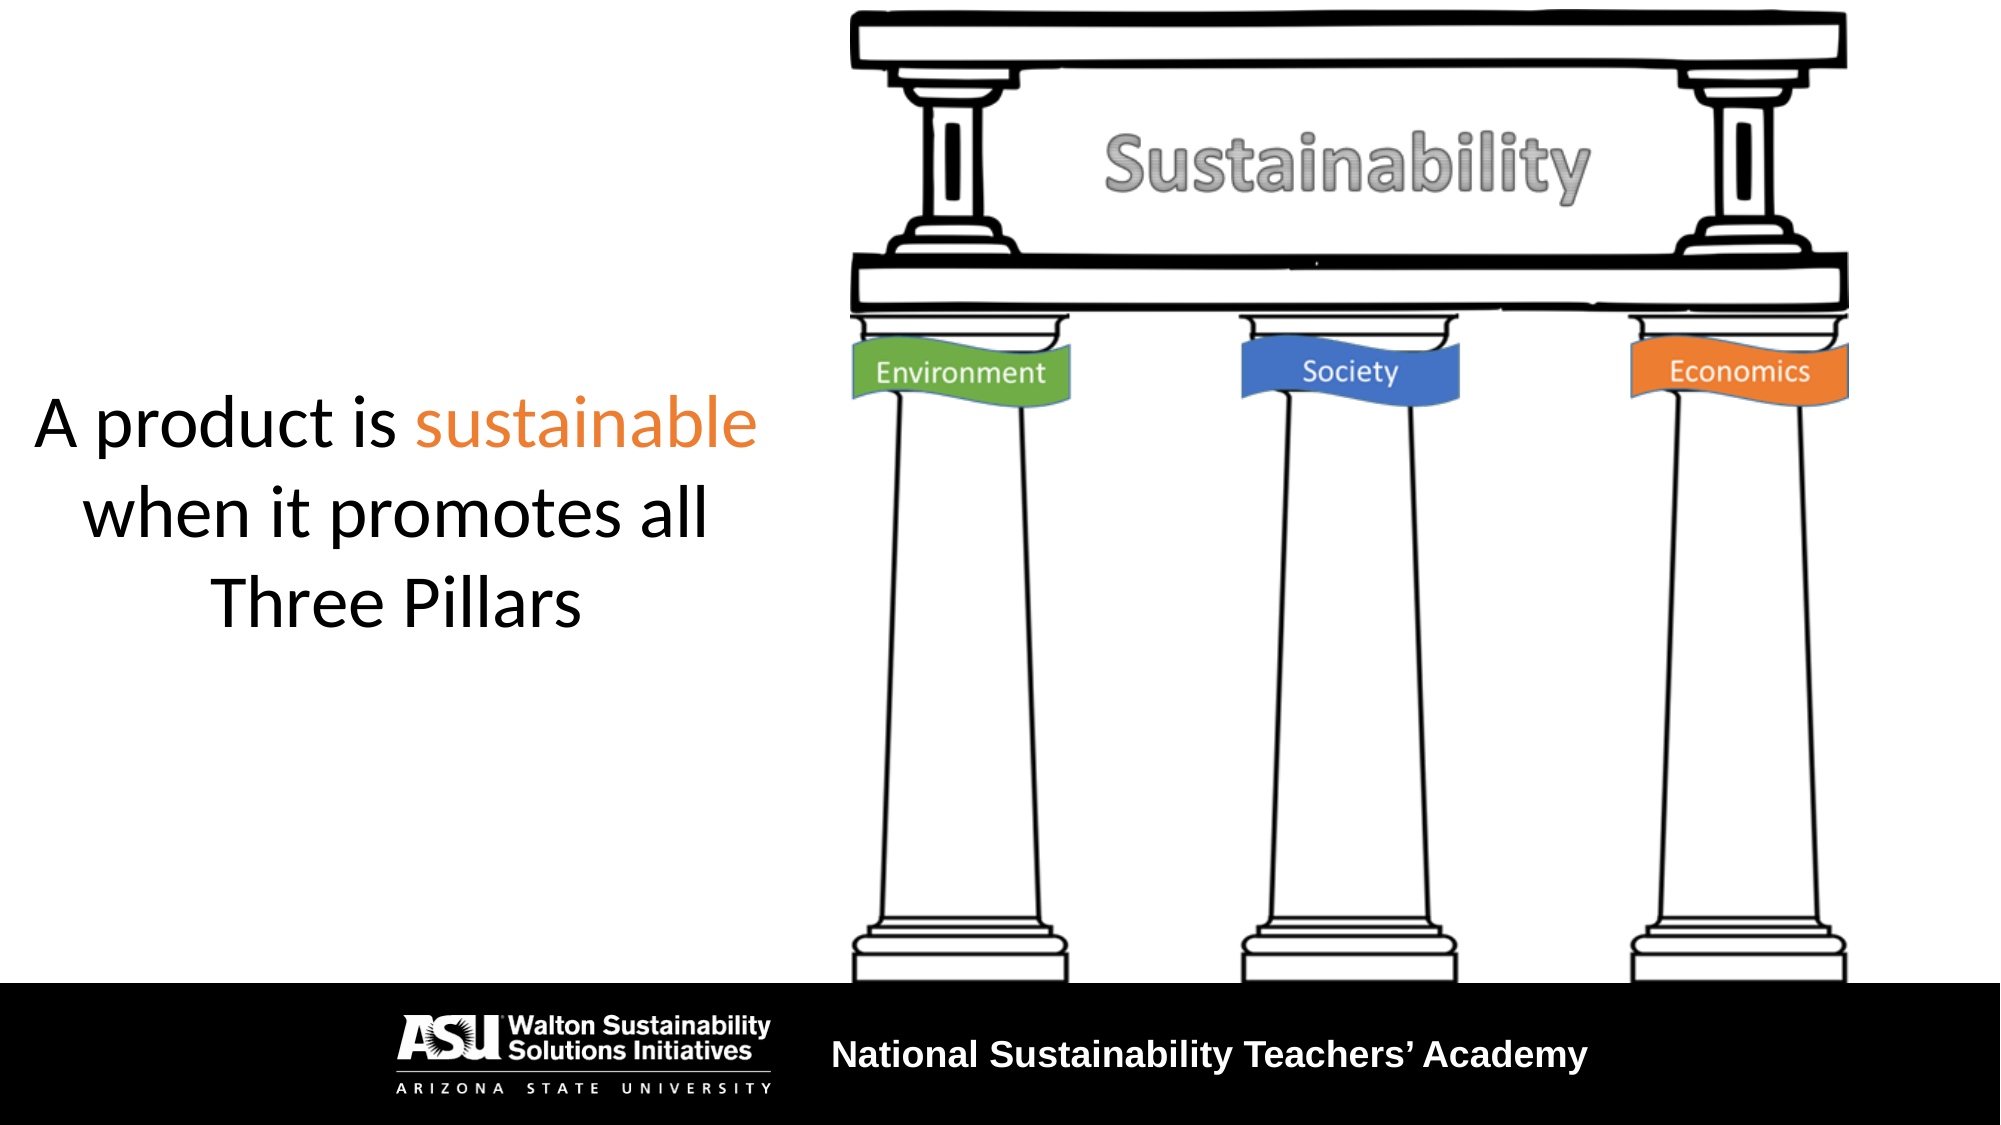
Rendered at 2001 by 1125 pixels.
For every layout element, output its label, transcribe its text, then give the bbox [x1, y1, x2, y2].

text_box A product is sustainable when it promotes all Three Pillars [4, 364, 789, 650]
picture [850, 9, 1849, 984]
text_box [0, 983, 2000, 1125]
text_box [396, 1014, 1604, 1094]
